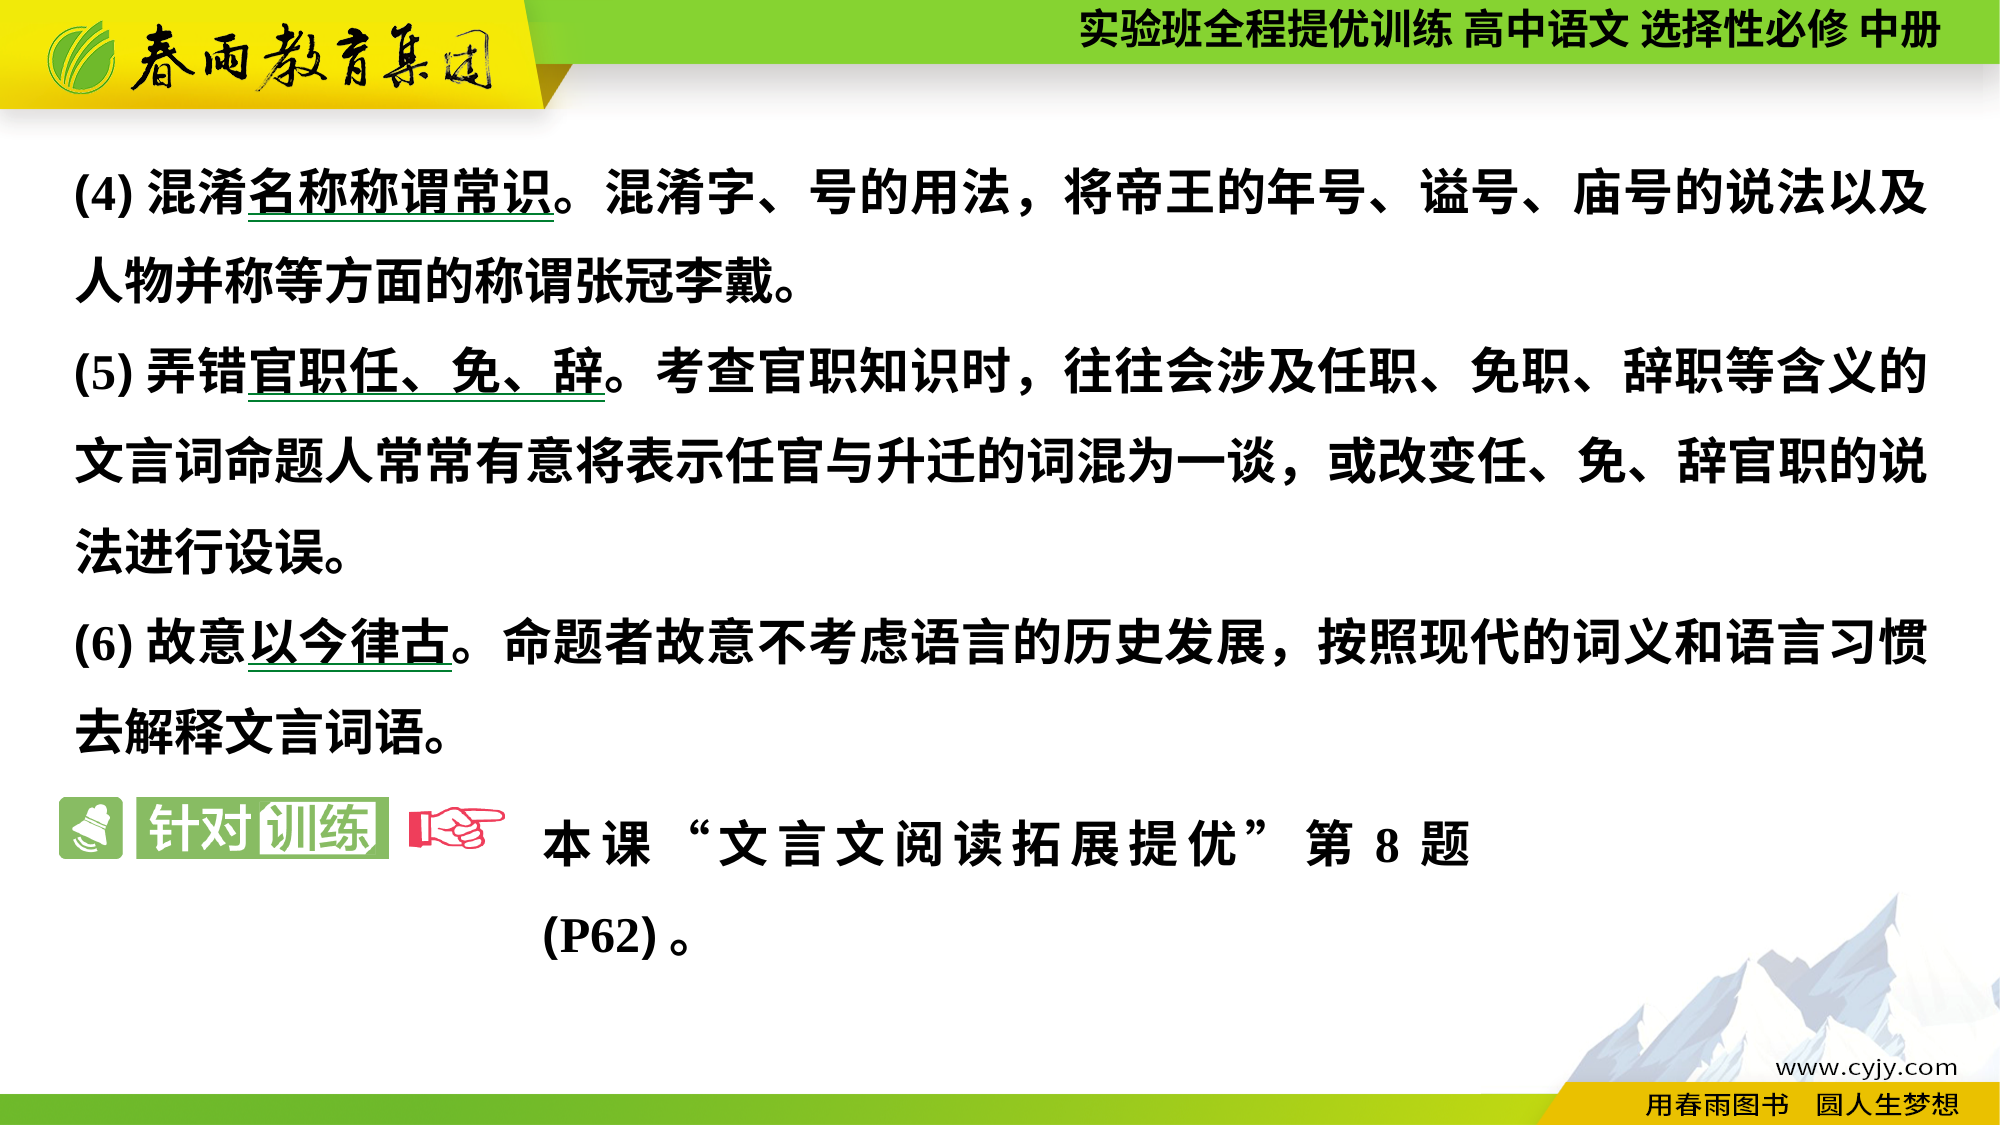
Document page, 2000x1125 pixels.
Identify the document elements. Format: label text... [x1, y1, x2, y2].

list (4)混淆名称称谓常识。混淆字、号的用法，将帝王的年号、谥号、庙号的说法以及人物并称等方面的称谓张冠李戴。 (5)弄错官职任、免、辞。考查官职知识时，往往会涉及任职、免职、辞职等含义的文言词命题人常常有意将表示任官与升迁的词混为一谈，或改变任、免、辞官职的说法进行设误。 (6)故意以今律古。命题者故意不考虑语言的历史发展，按照现代的词义和语言习惯去解释文言词语。 [59, 122, 1944, 774]
picture [0, 0, 2000, 1125]
text_box 本课“文言文阅读拓展提优”第8题(P62)。 [527, 775, 1498, 880]
